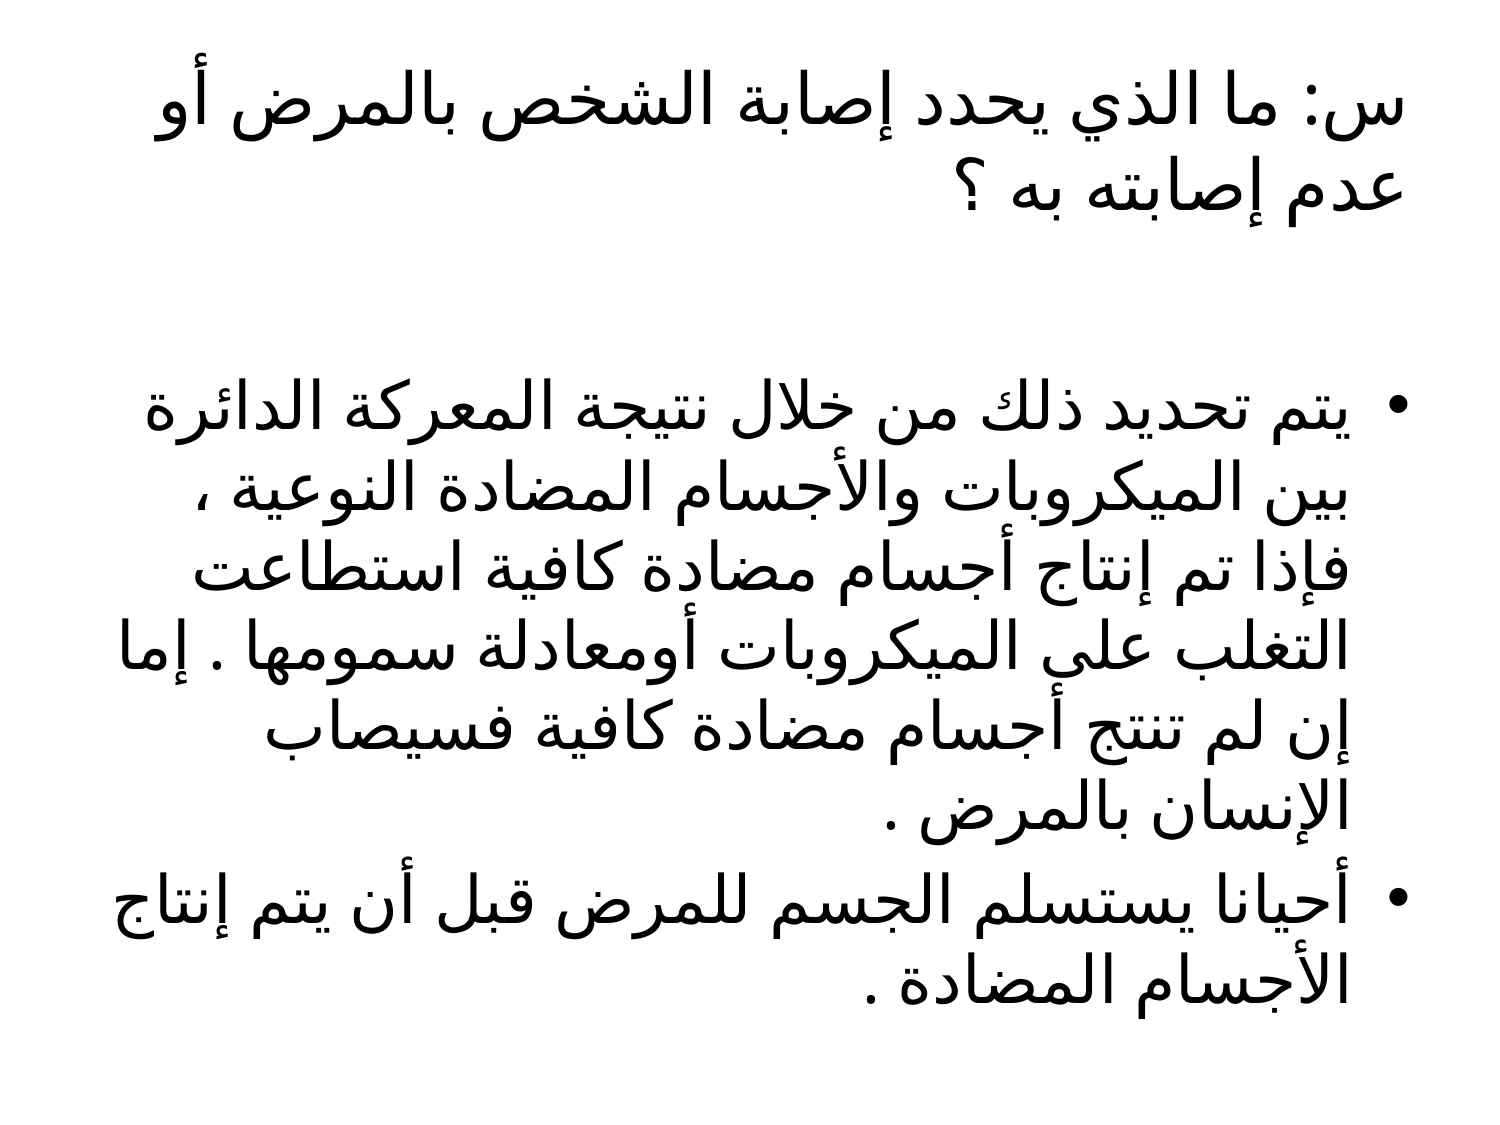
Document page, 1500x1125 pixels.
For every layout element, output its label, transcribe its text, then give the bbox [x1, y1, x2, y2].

title س: ما الذي يحدد إصابة الشخص بالمرض أو عدم إصابته به ؟ [75, 45, 1425, 233]
list يتم تحديد ذلك من خلال نتيجة المعركة الدائرة بين الميكروبات والأجسام المضادة النوعية ، فإذا تم إنتاج أجسام مضادة كافية استطاعت التغلب على الميكروبات أومعادلة سمومها . إما إن لم تنتج أجسام مضادة كافية فسيصاب الإنسان بالمرض . أحيانا يستسلم الجسم للمرض قبل أن يتم إنتاج الأجسام المضادة . [75, 262, 1425, 1005]
